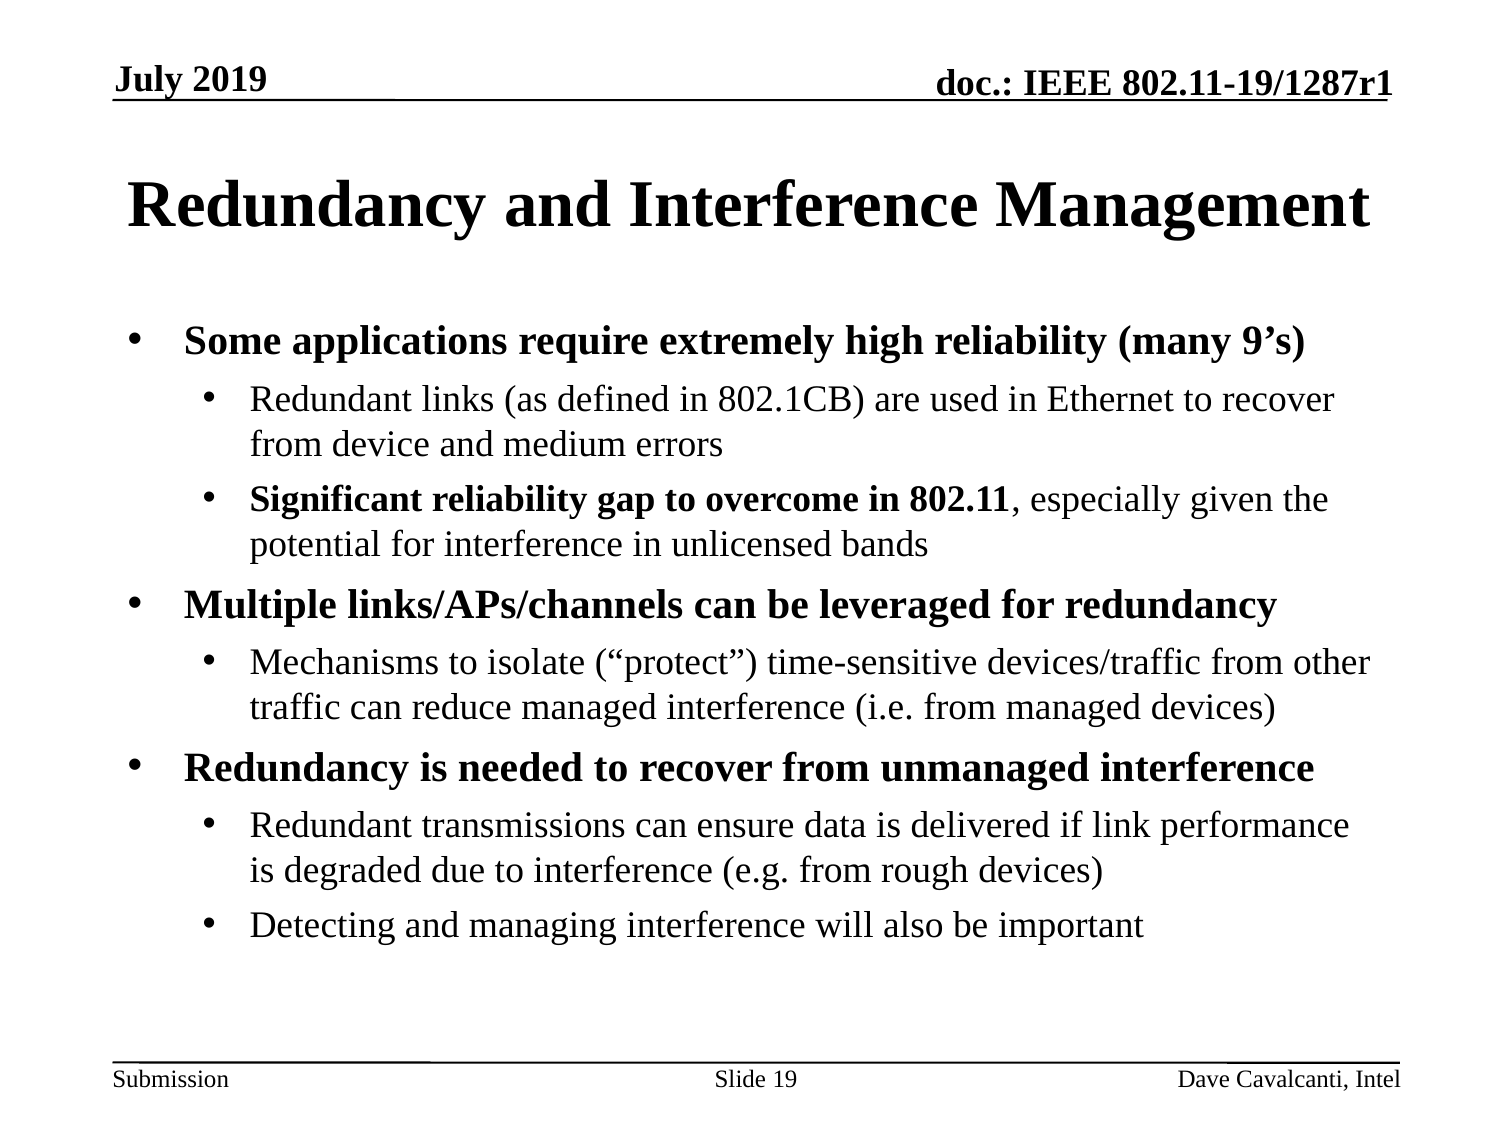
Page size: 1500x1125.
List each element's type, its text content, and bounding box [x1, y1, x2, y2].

slide_number Slide 19 [712, 1061, 800, 1123]
list Some applications require extremely high reliability (many 9’s) Redundant links (as defined in 802.1CB) are used in Ethernet to recover from device and medium errors Significant reliability gap to overcome in 802.11, especially given the potential for interference in unlicensed bands Multiple links/APs/channels can be leveraged for redundancy Mechanisms to isolate (“protect”) time-sensitive devices/traffic from other traffic can reduce managed interference (i.e. from managed devices) Redundancy is needed to recover from unmanaged interference Redundant transmissions can ensure data is delivered if link performance is degraded due to interference (e.g. from rough devices) Detecting and managing interference will also be important [112, 305, 1388, 981]
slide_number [114, 54, 423, 100]
footer Dave Cavalcanti, Intel [878, 1061, 1402, 1093]
title Redundancy and Interference Management [112, 112, 1388, 288]
